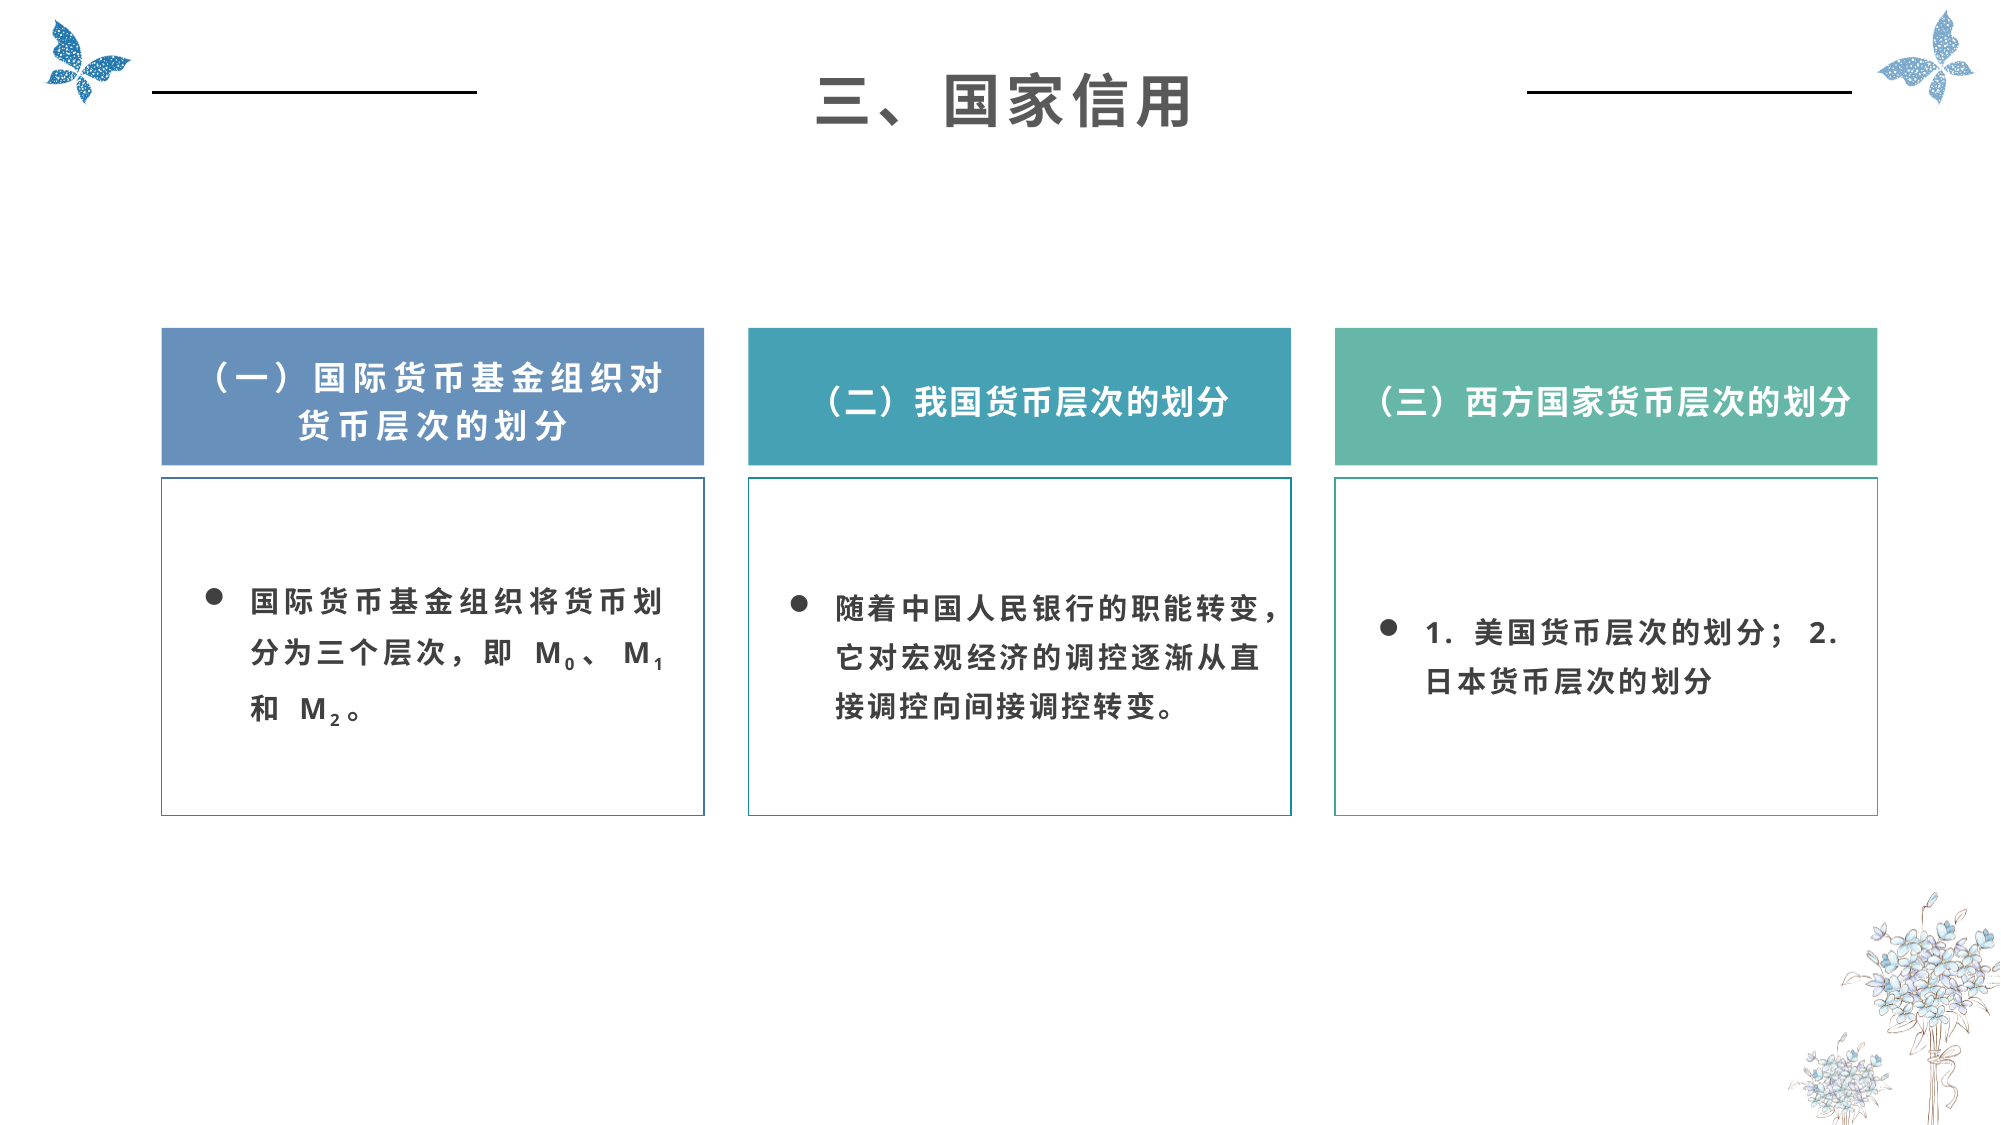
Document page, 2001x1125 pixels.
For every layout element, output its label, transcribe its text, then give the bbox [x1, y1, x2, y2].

text_box [747, 327, 1292, 466]
text_box （三）西方国家货币层次的划分 [1335, 348, 1878, 445]
text_box [747, 477, 1292, 817]
picture [1788, 892, 2000, 1125]
text_box [1334, 327, 1879, 466]
text_box 国际货币基金组织将货币划分为三个层次，即 M0、M1 和 M2。 [188, 480, 682, 819]
text_box 随着中国人民银行的职能转变，它对宏观经济的调控逐渐从直接调控向间接调控转变。 [773, 480, 1278, 819]
text_box [161, 327, 705, 349]
text_box [1334, 477, 1879, 817]
text_box （一）国际货币基金组织对货币层次的划分 [161, 349, 705, 445]
text_box [161, 477, 705, 817]
text_box （二）我国货币层次的划分 [748, 348, 1292, 445]
text_box 1. 美国货币层次的划分；2. 日本货币层次的划分 [1363, 480, 1856, 819]
text_box [161, 445, 705, 466]
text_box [151, 55, 1852, 142]
